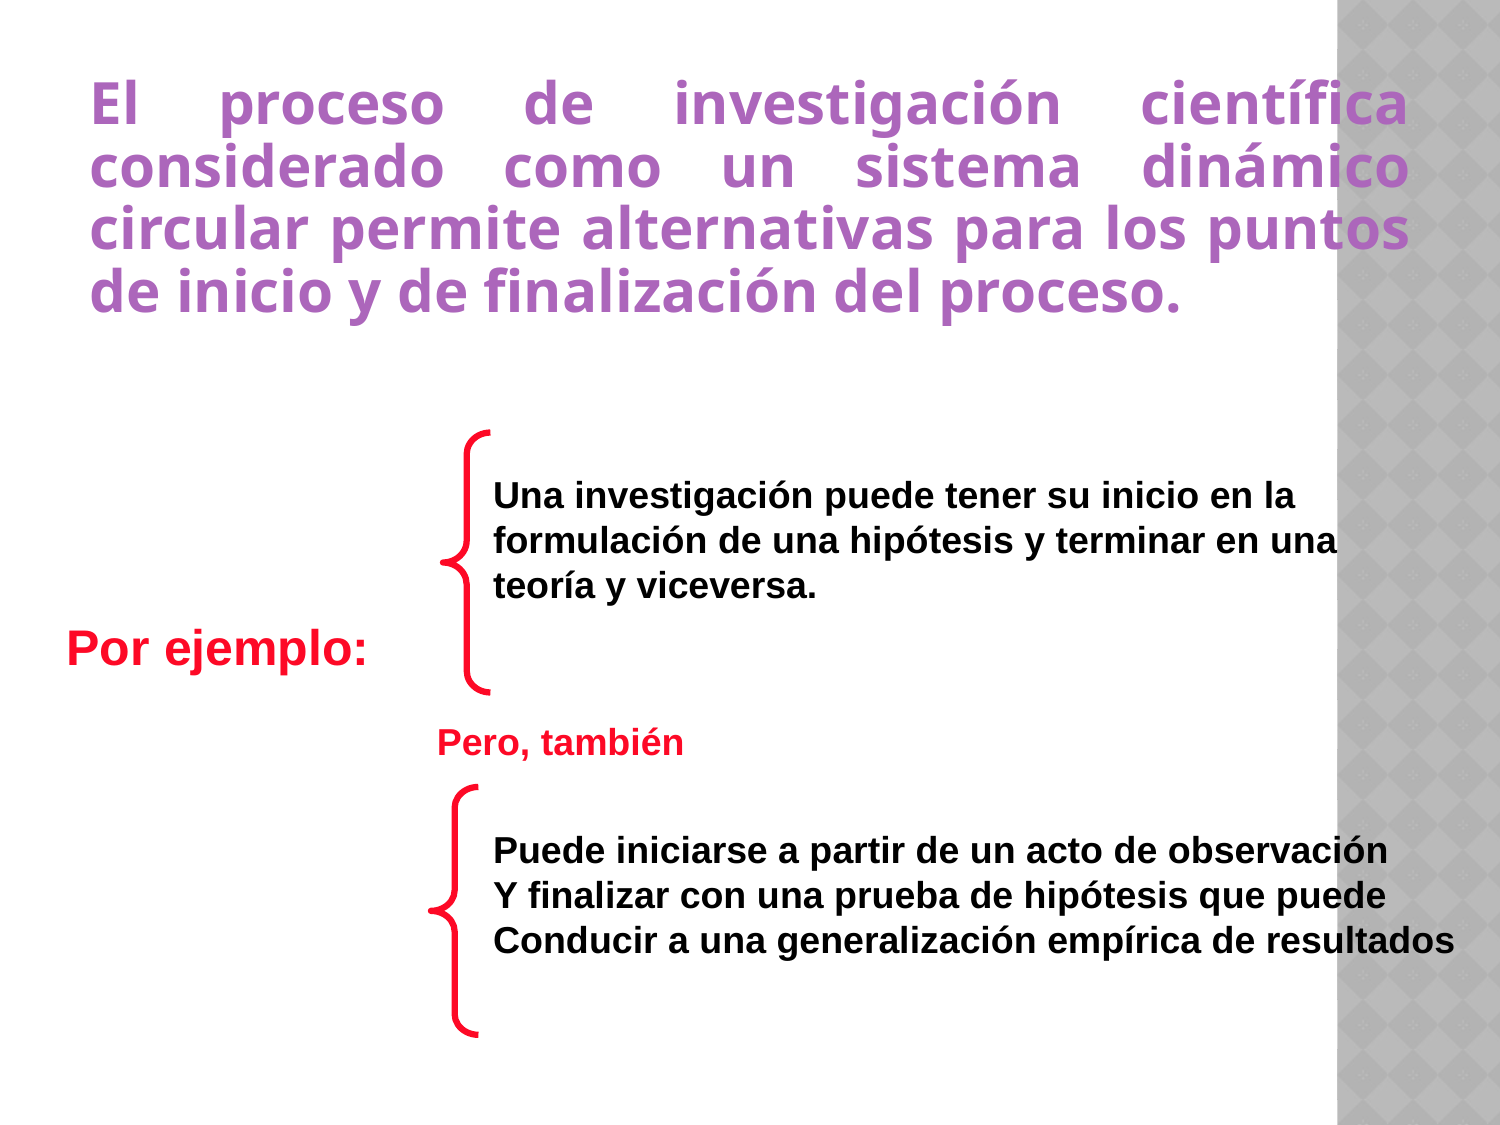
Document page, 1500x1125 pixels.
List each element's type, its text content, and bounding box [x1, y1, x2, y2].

text_box [442, 432, 491, 693]
text_box Una investigación puede tener su inicio en la formulación de una hipótesis y terminar en una teoría y viceversa. [491, 444, 1247, 634]
text_box Puede iniciarse a partir de un acto de observación Y finalizar con una prueba de hipótesis que puede Conducir a una generalización empírica de resultados [479, 786, 1424, 1000]
text_box [430, 786, 479, 1035]
text_box Por ejemplo: [123, 621, 313, 669]
text_box Pero, también [466, 716, 656, 764]
list El proceso de investigación científica considerado como un sistema dinámico circular permite alternativas para los puntos de inicio y de finalización del proceso. [75, 66, 1425, 433]
